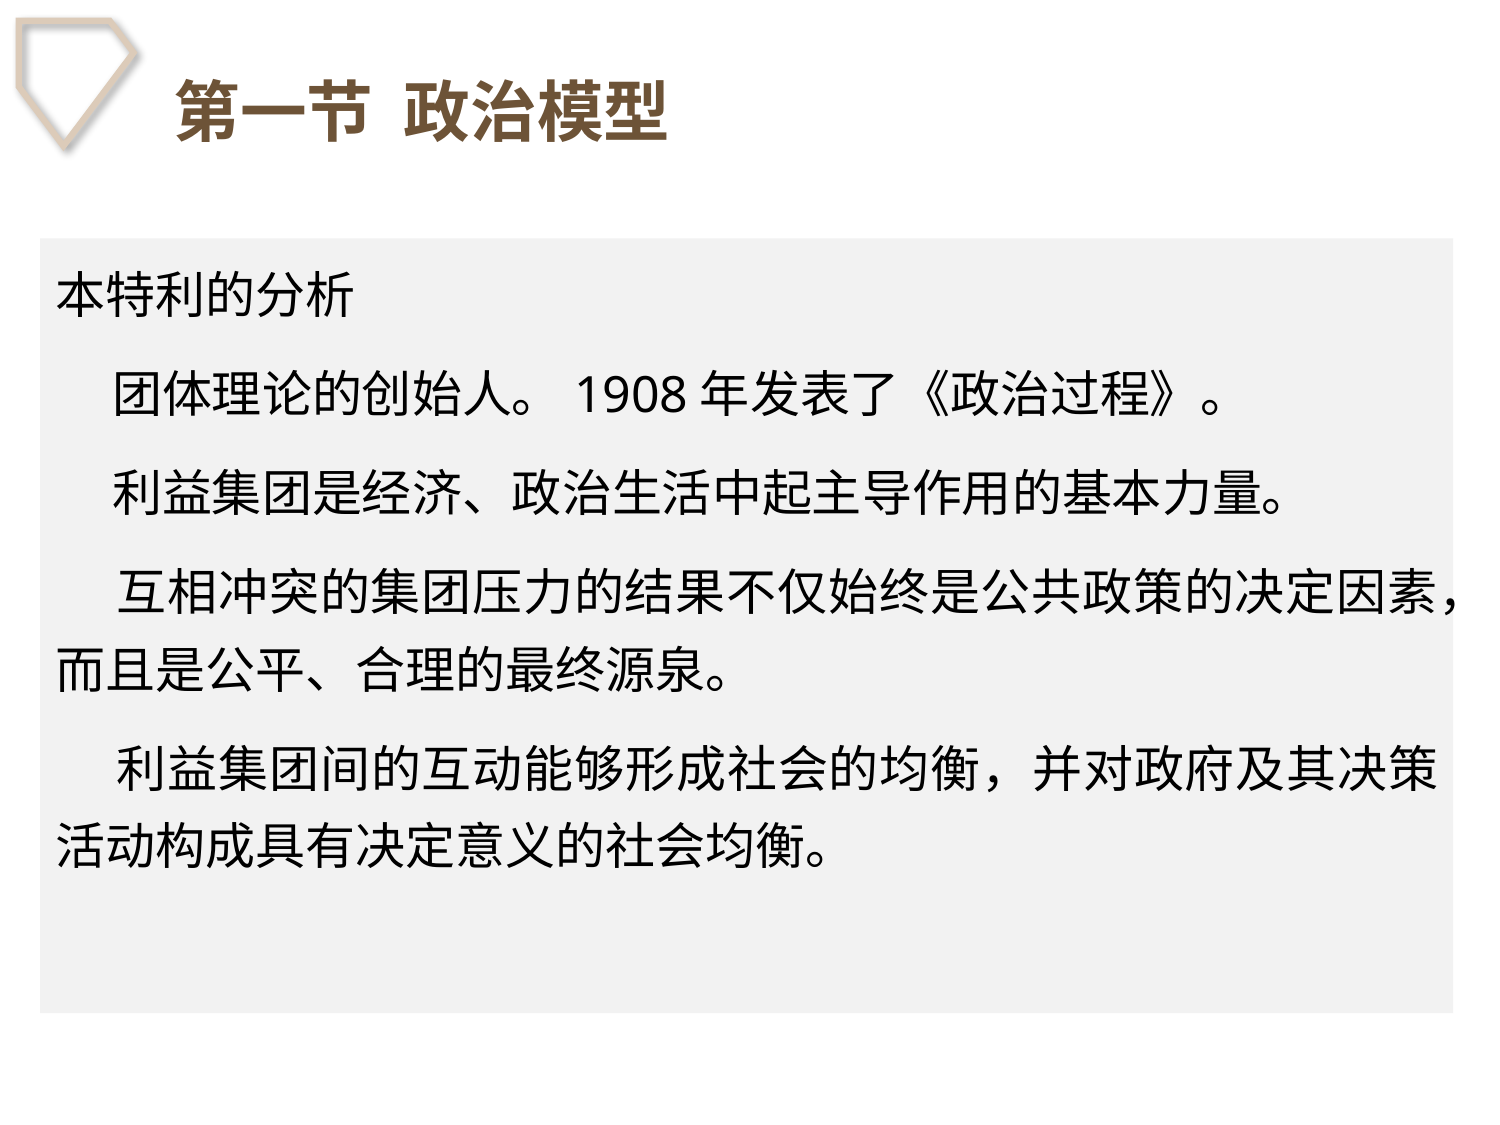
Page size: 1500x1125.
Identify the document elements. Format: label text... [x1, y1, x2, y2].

list 本特利的分析 团体理论的创始人。1908年发表了《政治过程》。 利益集团是经济、政治生活中起主导作用的基本力量。 互相冲突的集团压力的结果不仅始终是公共政策的决定因素，而且是公平、合理的最终源泉。 利益集团间的互动能够形成社会的均衡，并对政府及其决策活动构成具有决定意义的社会均衡。 [40, 238, 1454, 1014]
title 第一节 政治模型 [158, 0, 1456, 159]
